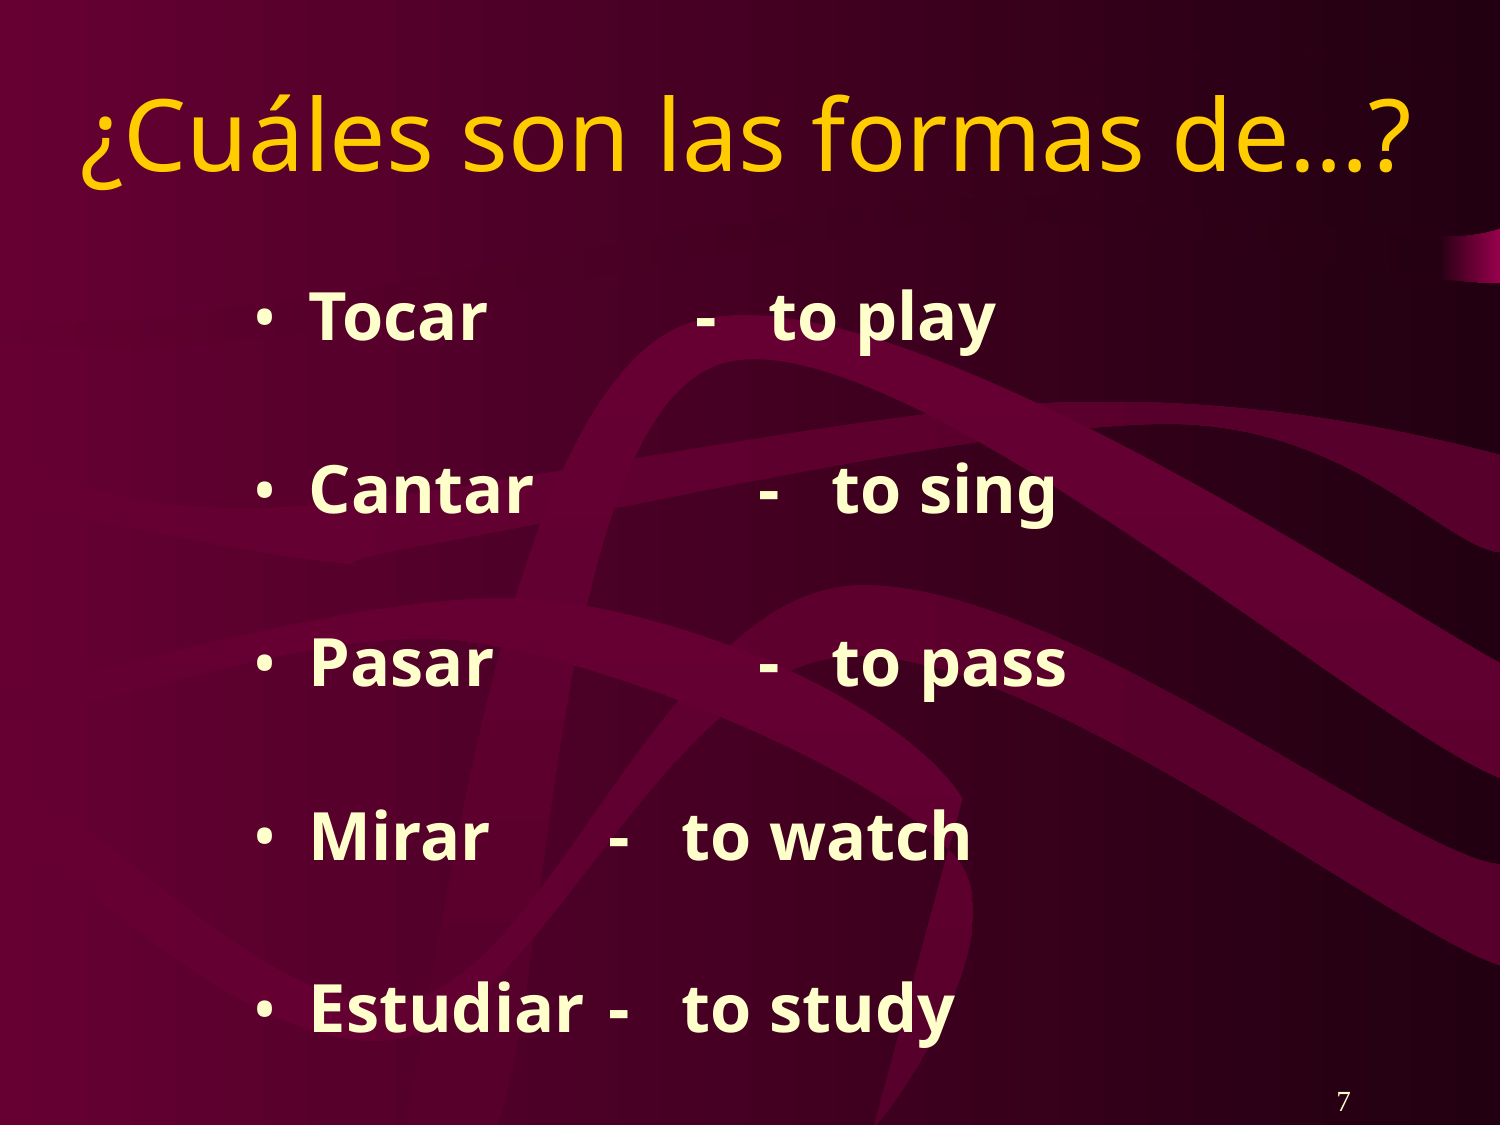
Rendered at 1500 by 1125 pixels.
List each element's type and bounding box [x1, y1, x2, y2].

text_box [0, 0, 1500, 1125]
